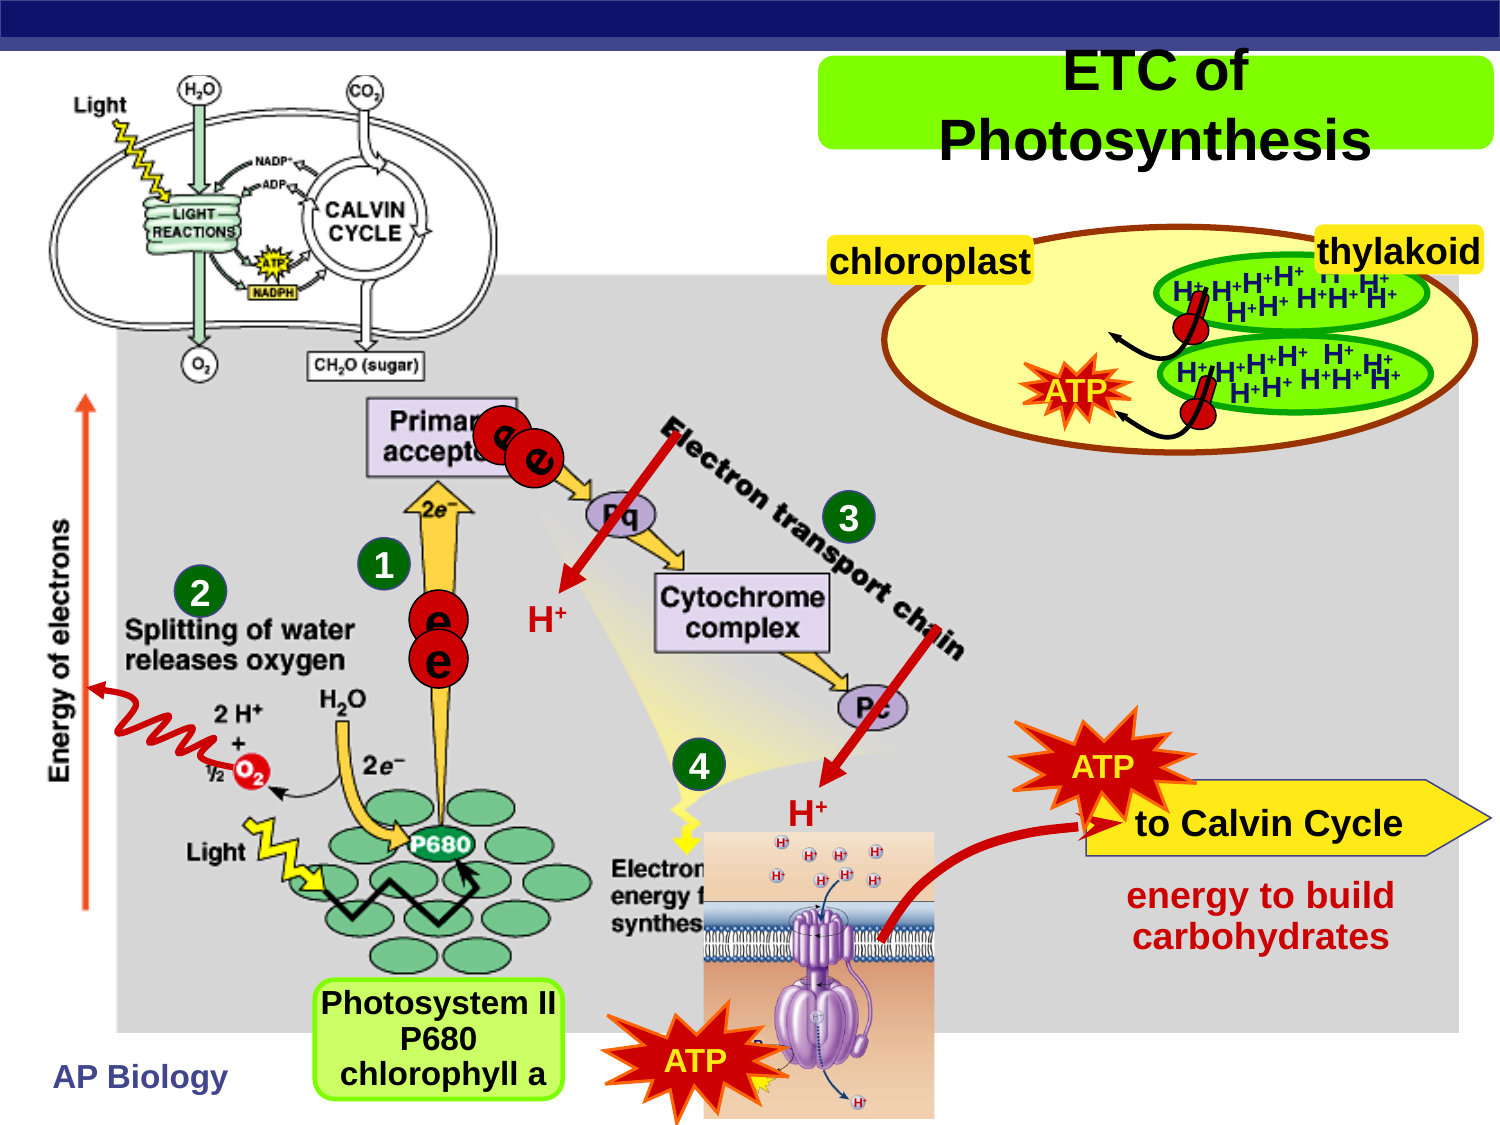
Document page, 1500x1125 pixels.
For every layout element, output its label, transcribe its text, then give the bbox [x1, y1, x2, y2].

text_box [1159, 327, 1432, 418]
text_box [1176, 290, 1213, 345]
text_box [1155, 246, 1428, 330]
text_box thylakoid [1464, 224, 1485, 275]
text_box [1085, 779, 1492, 857]
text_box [488, 397, 549, 496]
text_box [511, 431, 679, 648]
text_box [703, 831, 935, 1119]
text_box [1464, 308, 1476, 371]
picture [44, 74, 1460, 1034]
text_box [408, 589, 469, 689]
text_box ETC of Photosynthesis [818, 55, 1494, 150]
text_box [771, 625, 940, 842]
text_box Photosystem II P680 chlorophyll a [314, 1043, 563, 1100]
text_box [1183, 374, 1220, 430]
text_box ATP [604, 1043, 698, 1124]
